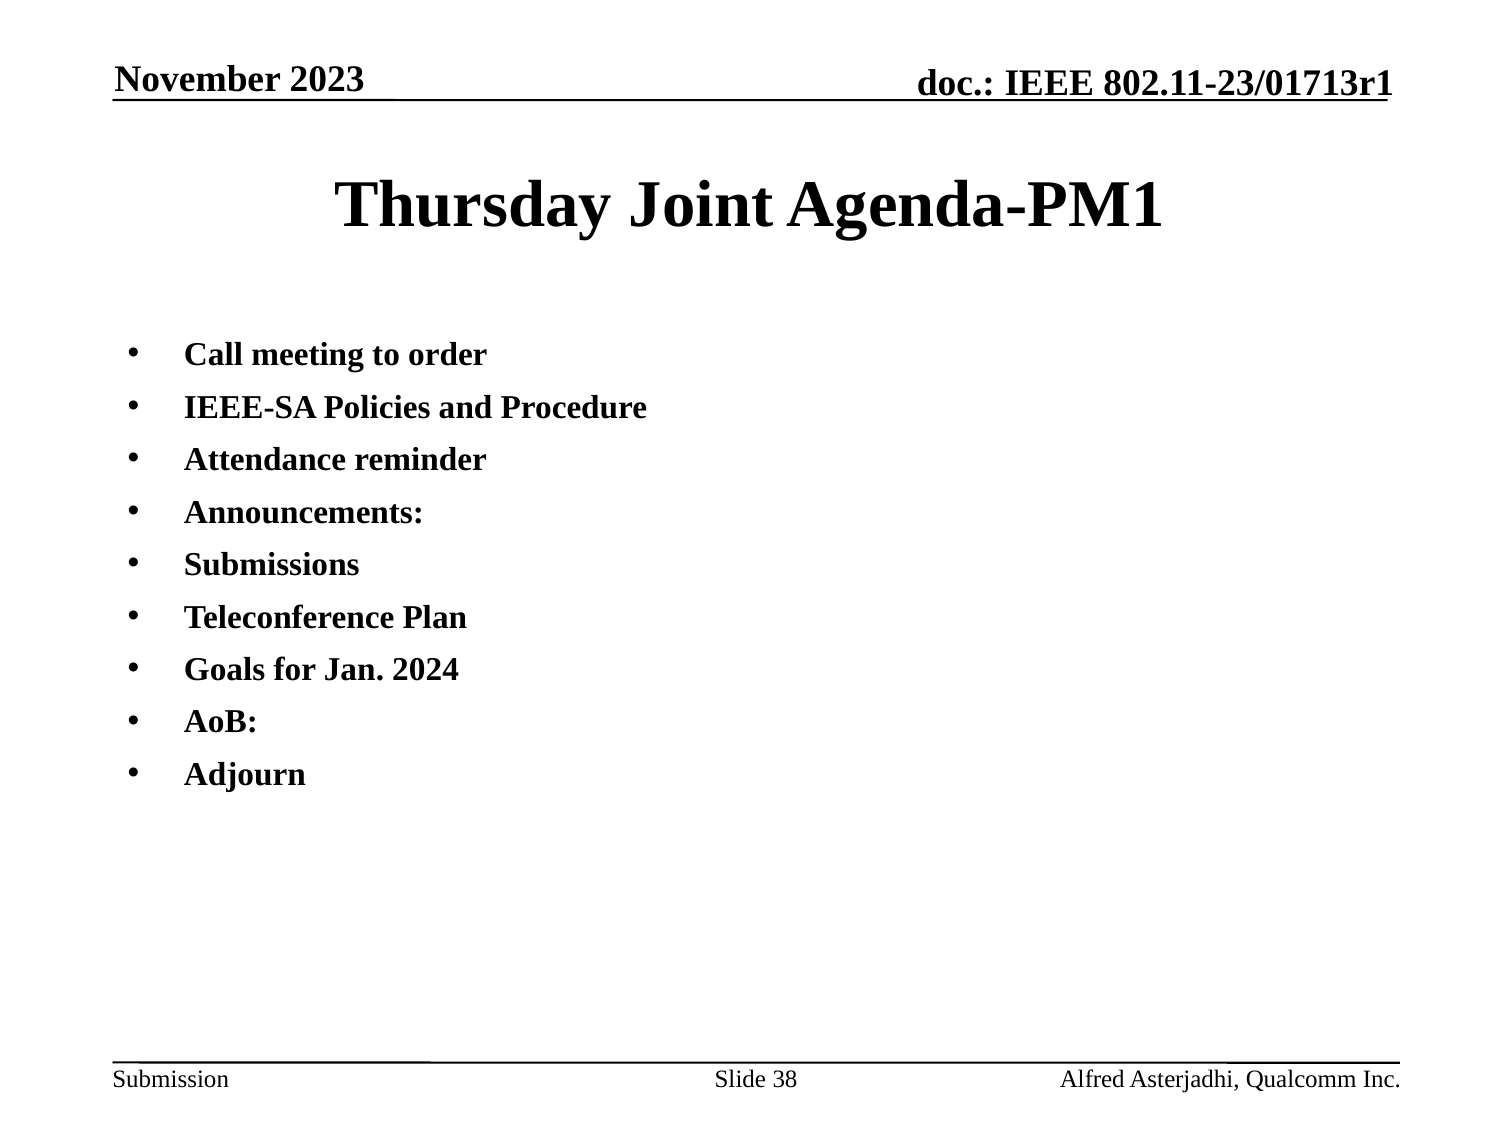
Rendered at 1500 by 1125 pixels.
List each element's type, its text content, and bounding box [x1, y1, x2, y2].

footer Alfred Asterjadhi, Qualcomm Inc. [878, 1061, 1402, 1093]
slide_number Slide 38 [712, 1061, 800, 1123]
list Call meeting to order IEEE-SA Policies and Procedure Attendance reminder Announcements: Submissions Teleconference Plan Goals for Jan. 2024 AoB: Adjourn [112, 324, 1388, 1000]
title Thursday Joint Agenda-PM1 [112, 112, 1388, 288]
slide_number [114, 54, 423, 100]
